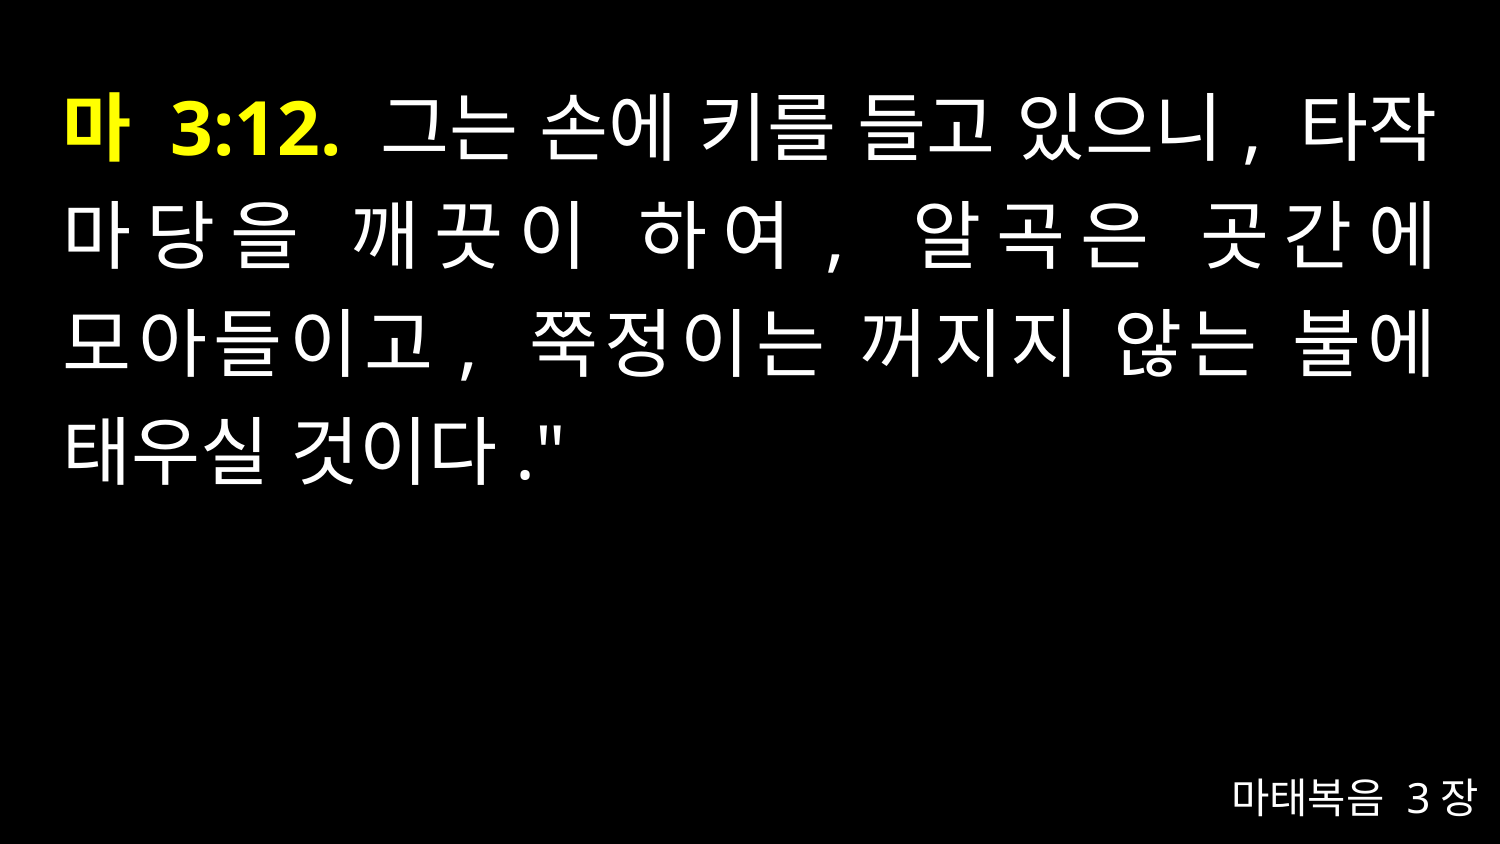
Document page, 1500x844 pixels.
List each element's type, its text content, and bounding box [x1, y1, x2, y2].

subtitle 마태복음 3장 [916, 770, 1500, 844]
title 마 3:12. 그는 손에 키를 들고 있으니, 타작 마당을 깨끗이 하여, 알곡은 곳간에 모아들이고, 쭉정이는 꺼지지 않는 불에 태우실 것이다." [0, 0, 1500, 844]
